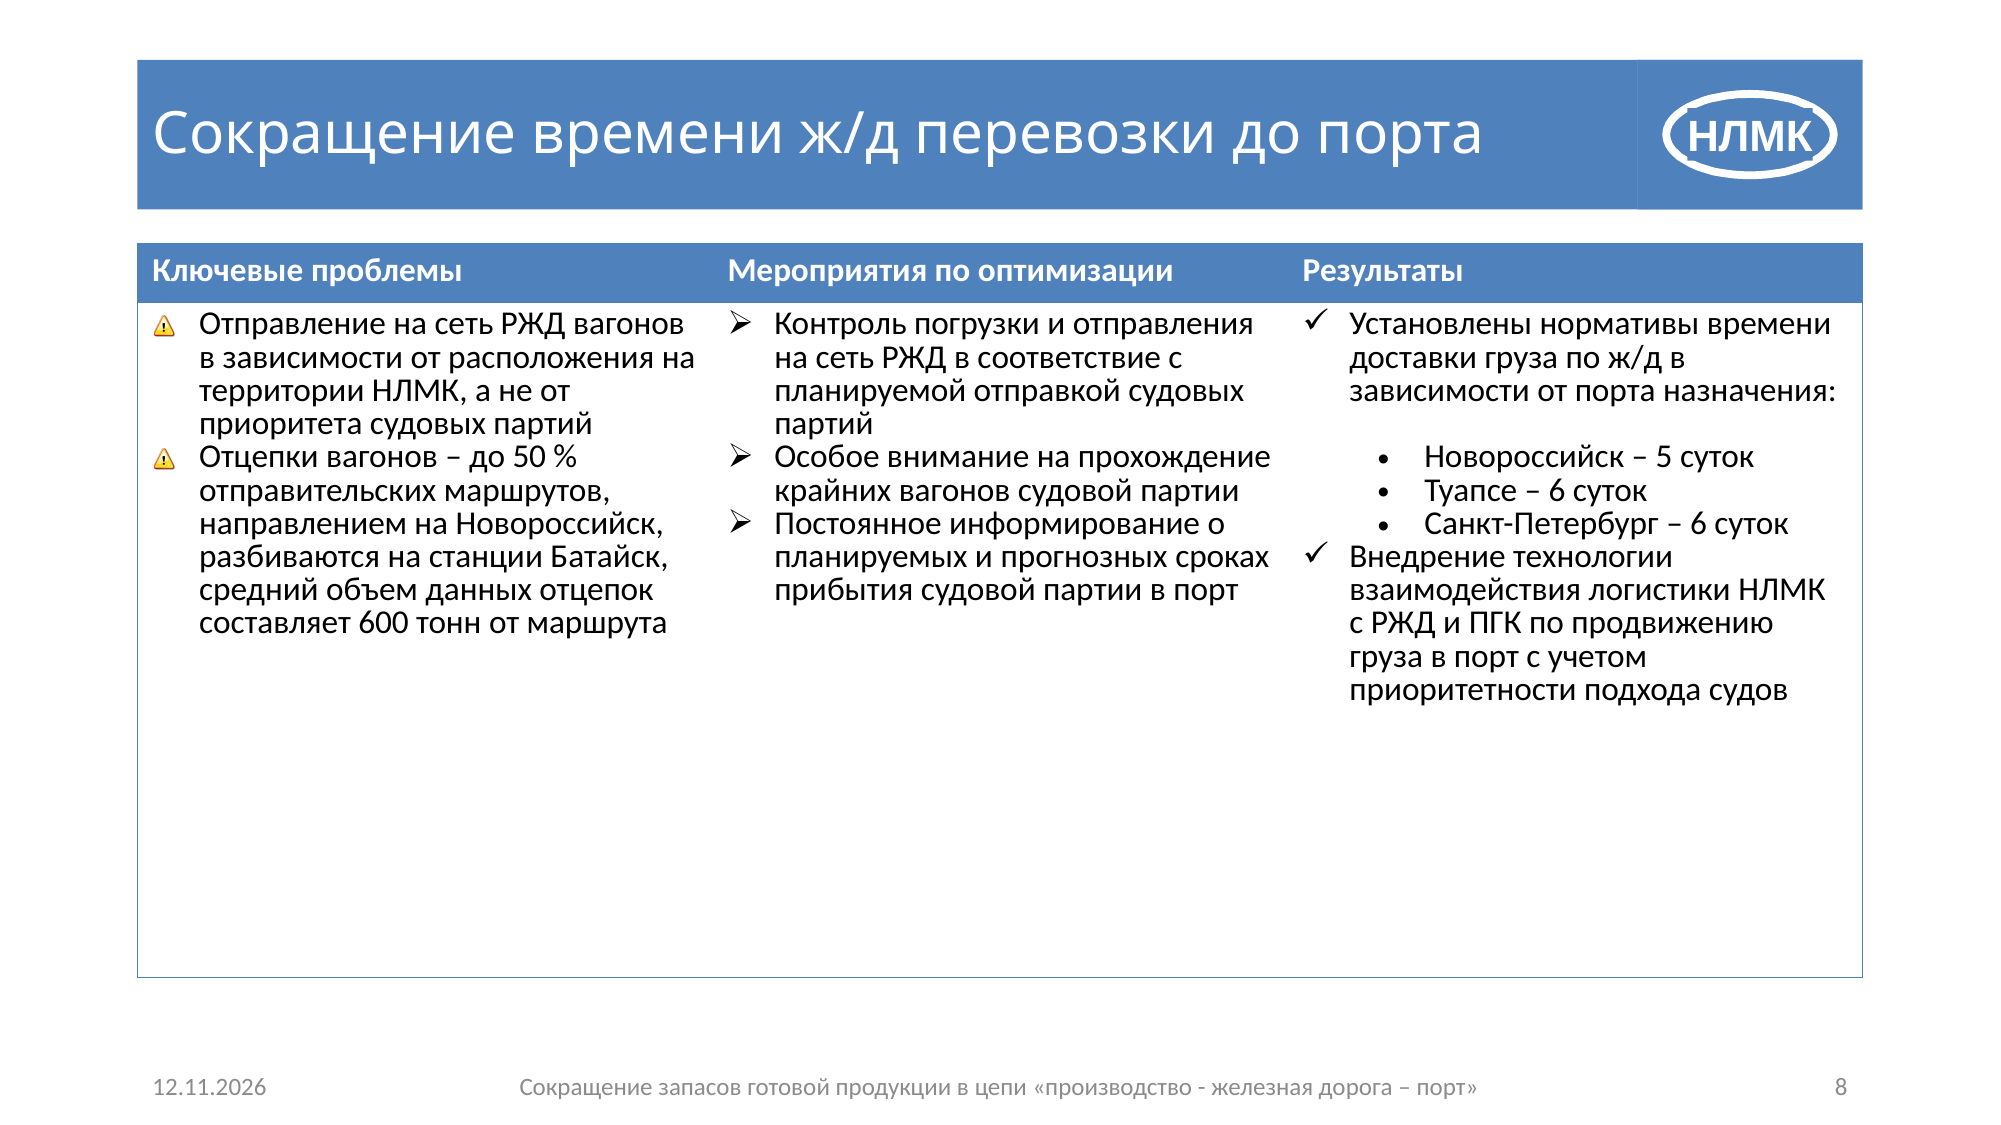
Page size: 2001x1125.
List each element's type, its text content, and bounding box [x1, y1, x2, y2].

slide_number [137, 1068, 458, 1103]
table_header Ключевые проблемы [138, 244, 712, 302]
picture [152, 447, 176, 472]
table_cell Отправление на сеть РЖД вагонов в зависимости от расположения на территории НЛМК, а не от приоритета судовых партий Отцепки вагонов – до 50 % отправительских маршрутов, направлением на Новороссийск, разбиваются на станции Батайск, средний объем данных отцепок составляет 600 тонн от маршрута [138, 303, 712, 977]
table_cell Установлены нормативы времени доставки груза по ж/д в зависимости от порта назначения: Новороссийск – 5 суток Туапсе – 6 суток Санкт-Петербург – 6 суток Внедрение технологии взаимодействия логистики НЛМК с РЖД и ПГК по продвижению груза в порт с учетом приоритетности подхода судов [1287, 303, 1862, 977]
footer Сокращение запасов готовой продукции в цепи «производство - железная дорога – порт» [458, 1068, 1412, 1103]
slide_number 8 [1412, 1068, 1863, 1103]
picture [152, 314, 176, 339]
title Сокращение времени ж/д перевозки до порта [137, 59, 1638, 210]
table_header Мероприятия по оптимизации [712, 244, 1287, 302]
table_cell Контроль погрузки и отправления на сеть РЖД в соответствие с планируемой отправкой судовых партий Особое внимание на прохождение крайних вагонов судовой партии Постоянное информирование о планируемых и прогнозных сроках прибытия судовой партии в порт [712, 303, 1287, 977]
table_header Результаты [1287, 244, 1862, 302]
